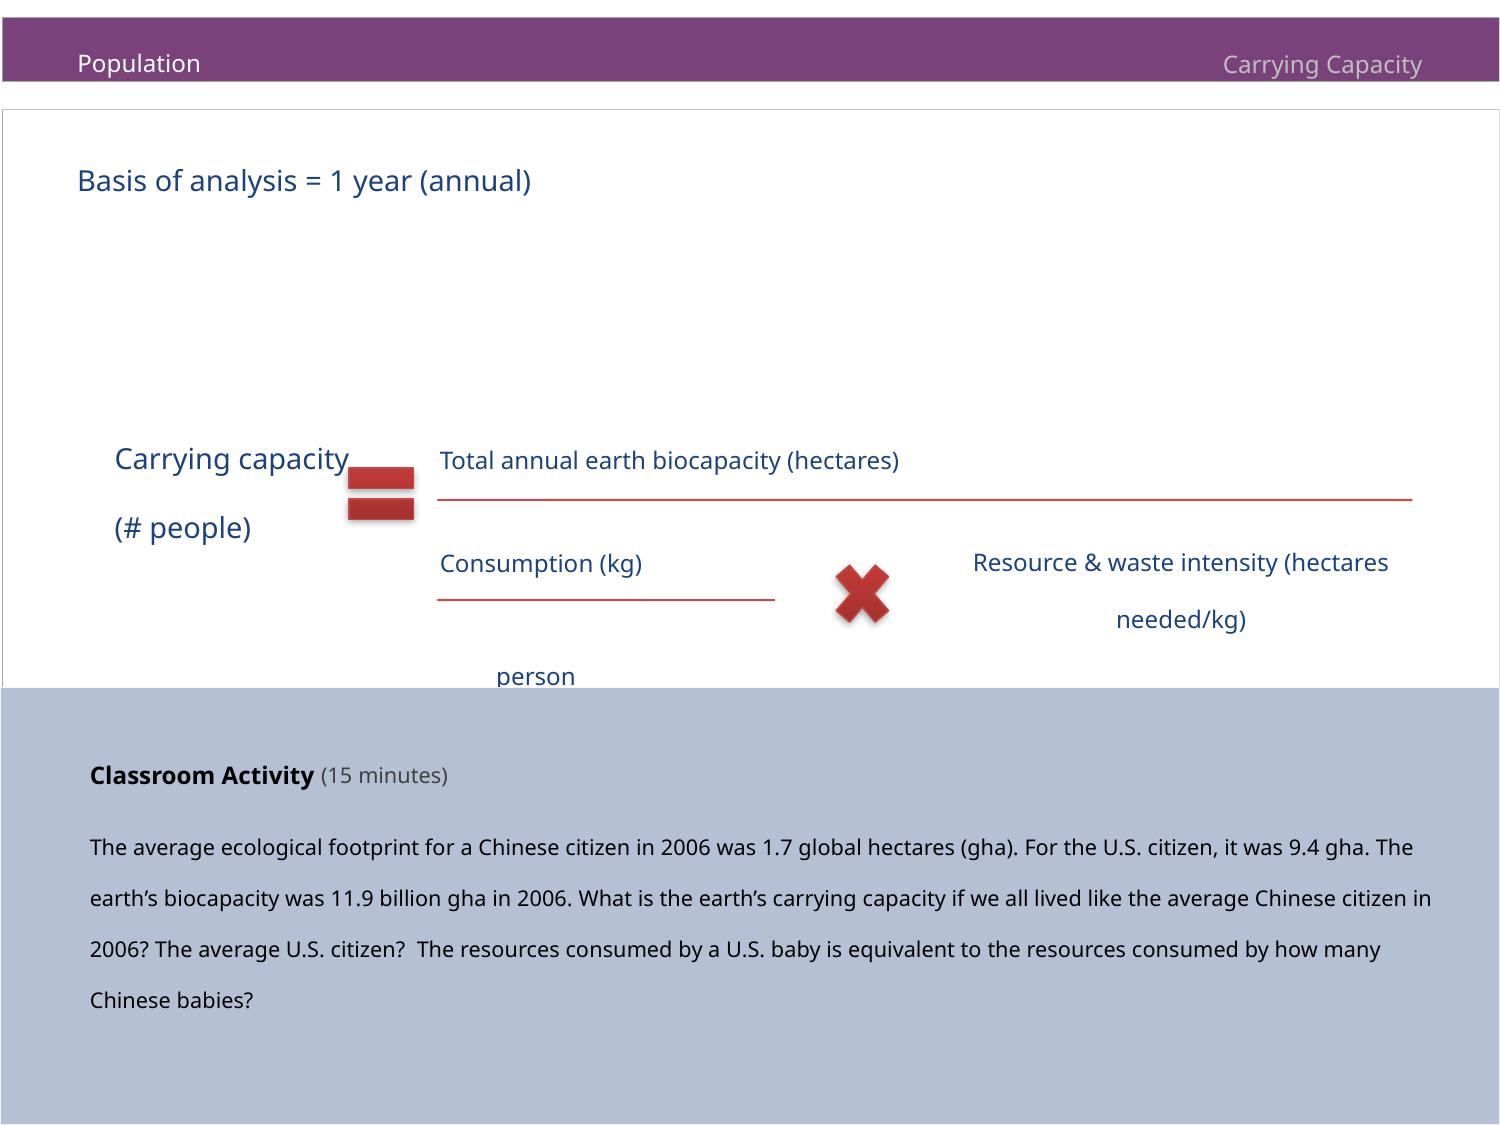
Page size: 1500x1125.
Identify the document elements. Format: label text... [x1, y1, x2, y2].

text_box Total annual earth biocapacity (hectares) [425, 409, 1363, 482]
text_box [0, 687, 1500, 1125]
picture [0, 12, 1500, 687]
text_box [348, 467, 414, 489]
text_box [348, 498, 414, 520]
text_box Classroom Activity (15 minutes) The average ecological footprint for a Chinese citizen in 2006 was 1.7 global hectares (gha). For the U.S. citizen, it was 9.4 gha. The earth’s biocapacity was 11.9 billion gha in 2006. What is the earth’s carrying capacity if we all lived like the average Chinese citizen in 2006? The average U.S. citizen? The resources consumed by a U.S. baby is equivalent to the resources consumed by how many Chinese babies? [75, 725, 1450, 1020]
text_box Carrying capacity (# people) [99, 399, 463, 620]
text_box Resource & waste intensity (hectares needed/kg) [912, 512, 1450, 641]
text_box [835, 564, 890, 623]
text_box Basis of analysis = 1 year (annual) [62, 121, 900, 273]
text_box Carrying Capacity [587, 24, 1438, 75]
text_box Consumption (kg) person [425, 512, 925, 687]
